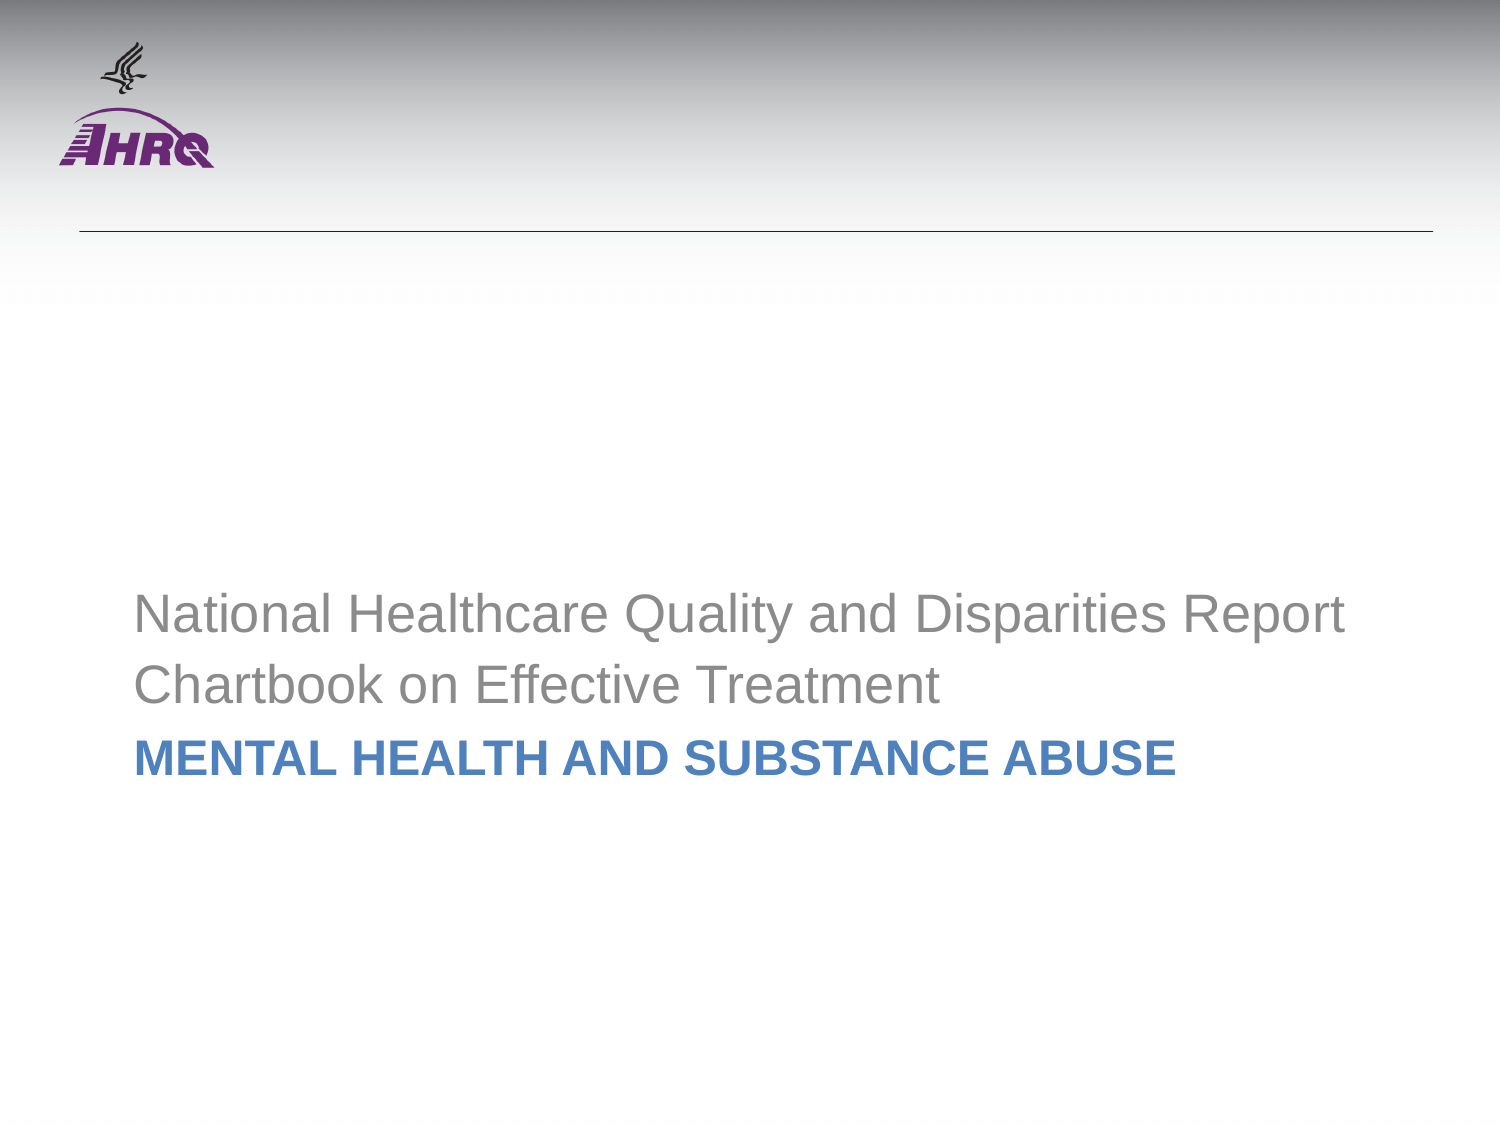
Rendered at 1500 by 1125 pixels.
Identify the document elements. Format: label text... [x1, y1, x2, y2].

picture [0, 0, 1500, 1125]
title Mental Health and Substance abUse [118, 723, 1394, 947]
list National Healthcare Quality and Disparities Report Chartbook on Effective Treatment [118, 476, 1394, 723]
